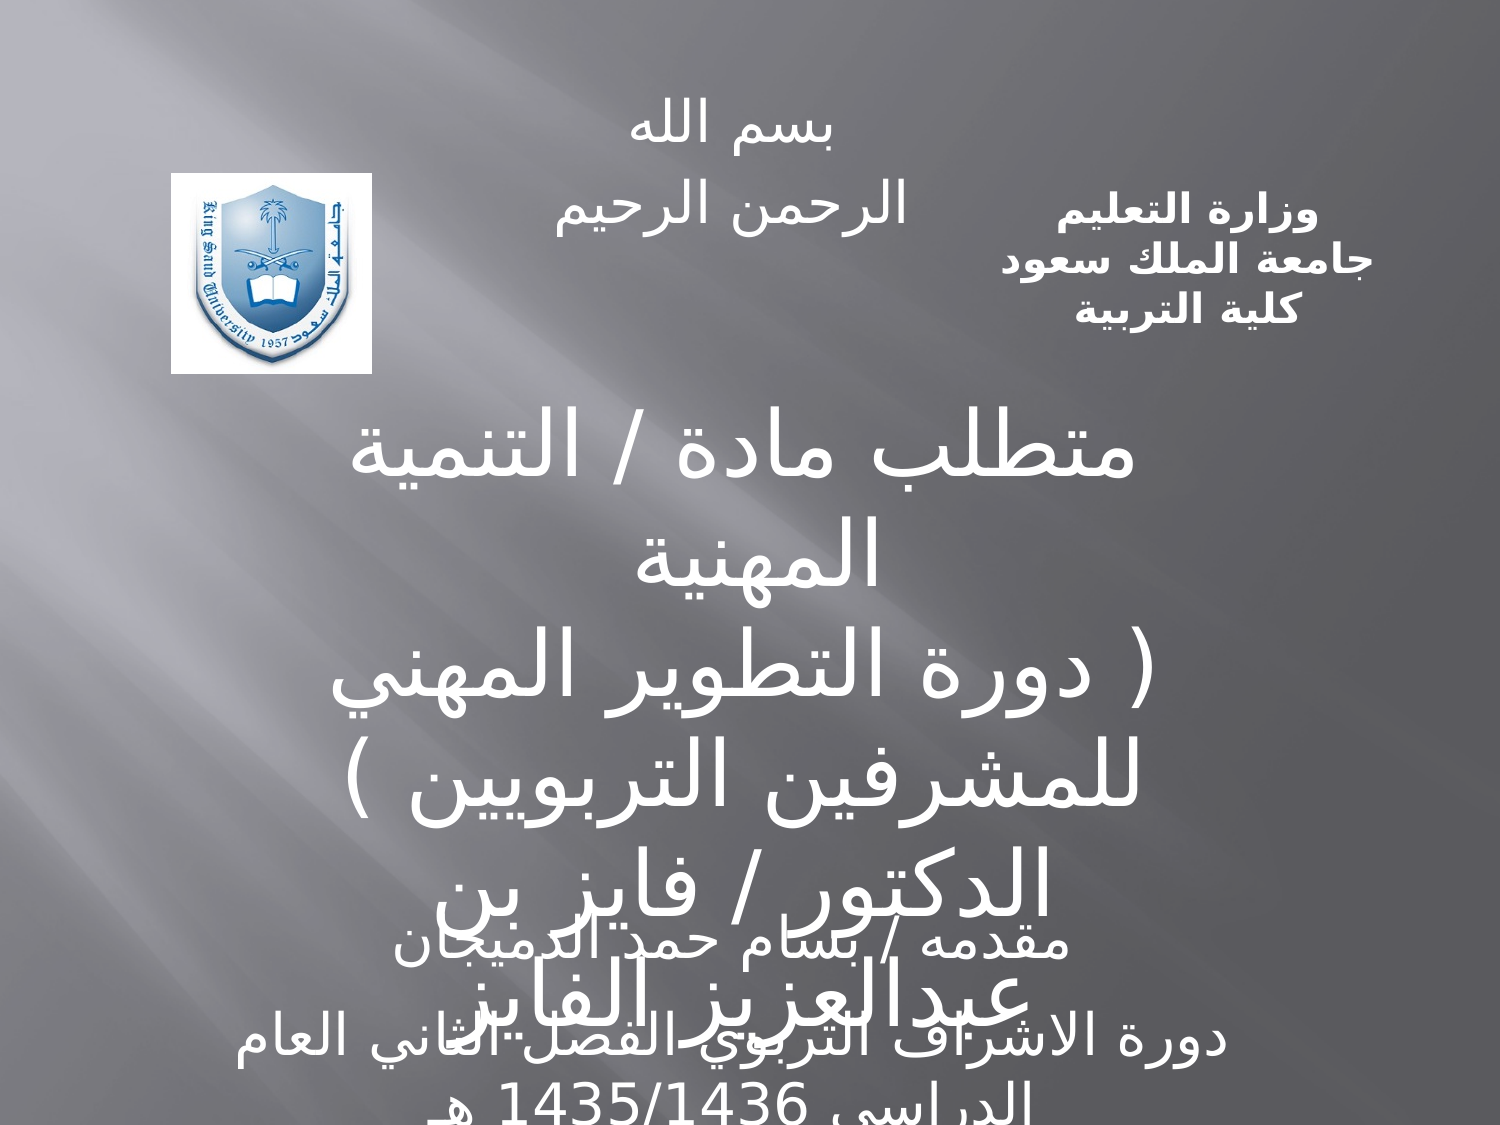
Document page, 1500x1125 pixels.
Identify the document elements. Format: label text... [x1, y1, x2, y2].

text_box وزارة التعليم جامعة الملك سعود كلية التربية [950, 173, 1426, 369]
text_box بسم الله الرحمن الرحيم [513, 66, 951, 170]
text_box مقدمه / بسام حمد الدميجان دورة الاشراف التربوي الفصل الثاني العام الدراسي 1435/1436 هـ [111, 822, 1353, 1125]
picture [170, 173, 372, 375]
text_box متطلب مادة / التنمية المهنية ( دورة التطوير المهني للمشرفين التربويين ) الدكتور / فايز بن عبدالعزيز الفايز [242, 377, 1247, 822]
